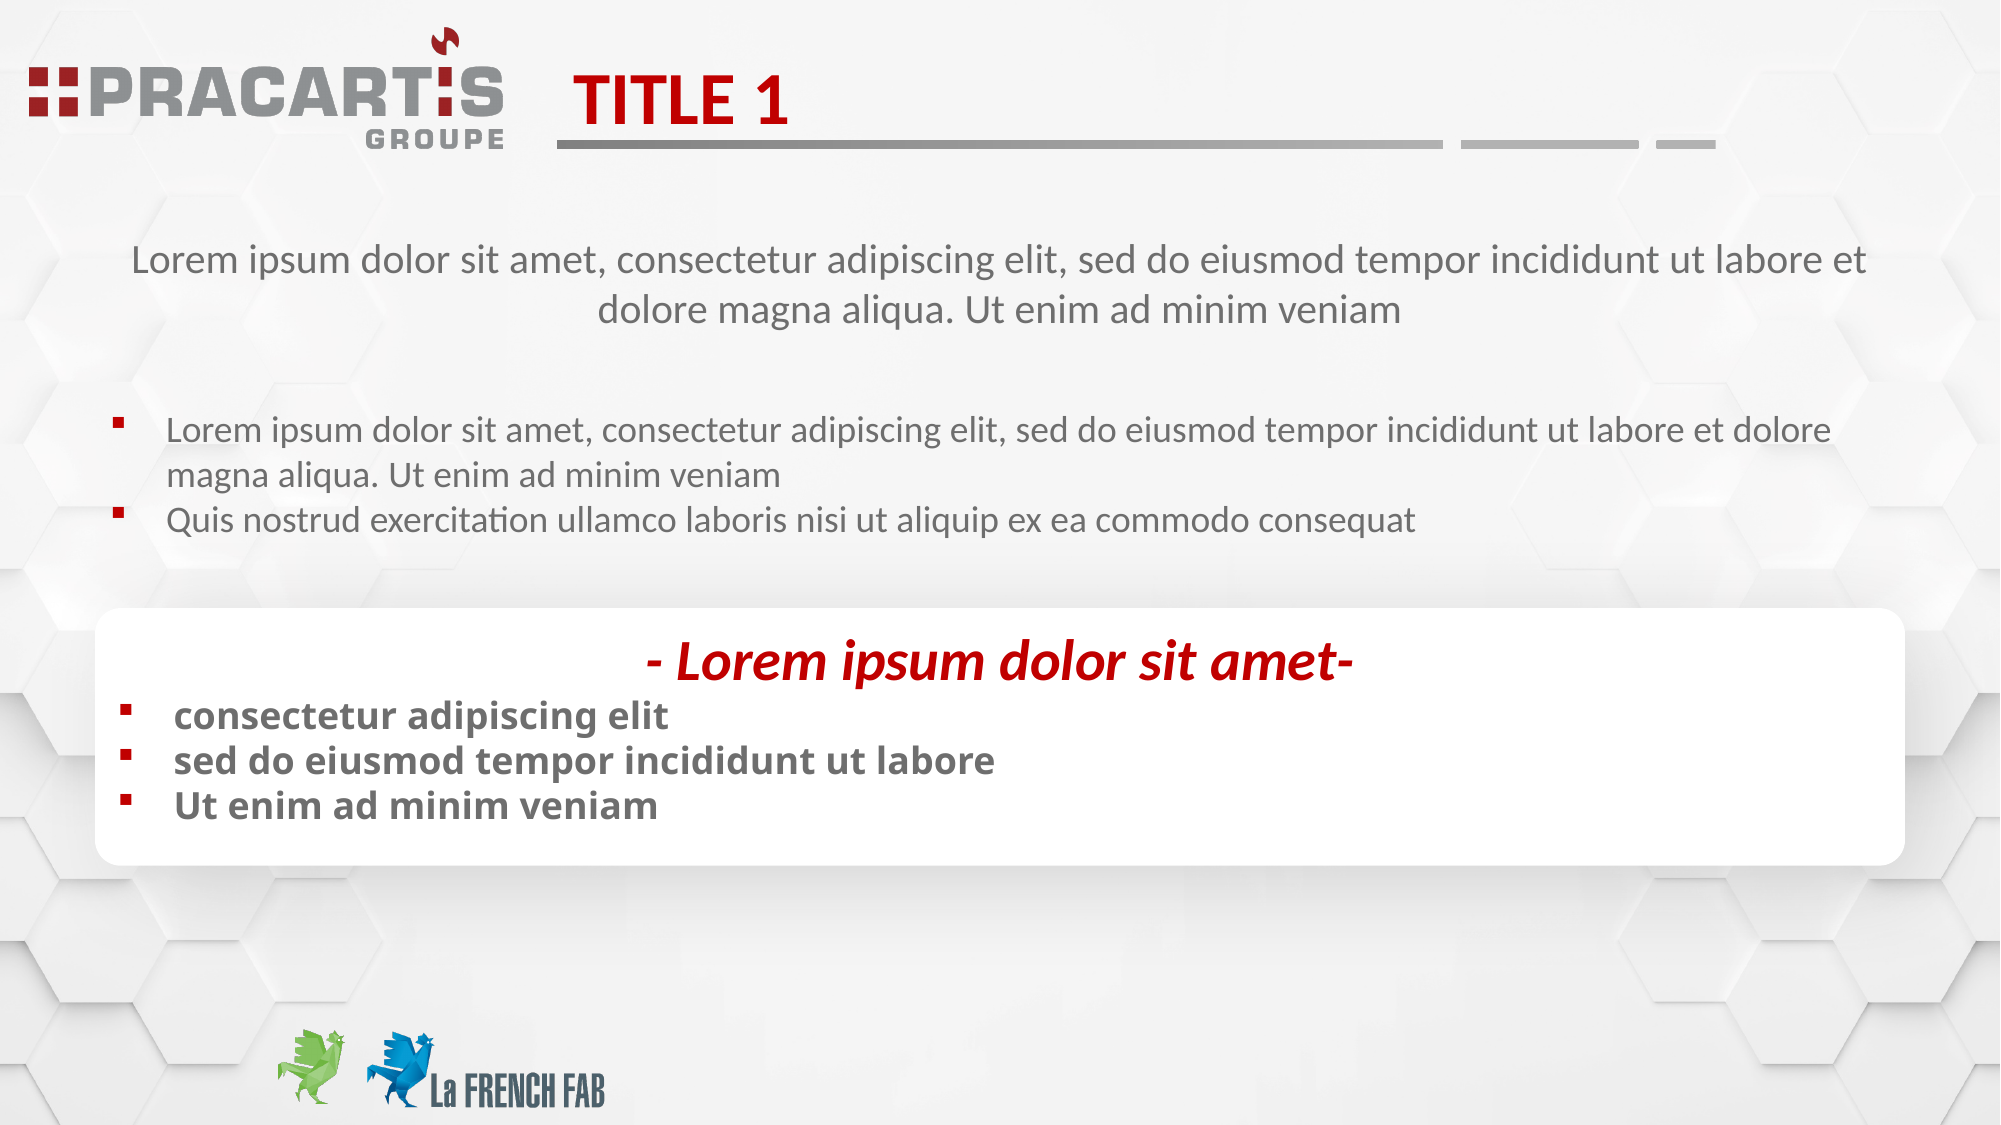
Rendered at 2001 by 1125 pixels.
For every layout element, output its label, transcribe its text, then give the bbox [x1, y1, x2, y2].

text_box [556, 139, 1444, 149]
text_box - Lorem ipsum dolor sit amet- consectetur adipiscing elit sed do eiusmod tempor incididunt ut labore Ut enim ad minim veniam [93, 607, 1907, 867]
text_box Title 1 [558, 42, 806, 147]
picture [29, 27, 503, 149]
text_box [1656, 139, 1717, 149]
text_box [1460, 139, 1639, 149]
text_box Lorem ipsum dolor sit amet, consectetur adipiscing elit, sed do eiusmod tempor incididunt ut labore et dolore magna aliqua. Ut enim ad minim veniam [95, 224, 1905, 340]
picture [270, 1012, 619, 1125]
text_box Lorem ipsum dolor sit amet, consectetur adipiscing elit, sed do eiusmod tempor incididunt ut labore et dolore magna aliqua. Ut enim ad minim veniam Quis nostrud exercitation ullamco laboris nisi ut aliquip ex ea commodo consequat [95, 397, 1905, 548]
